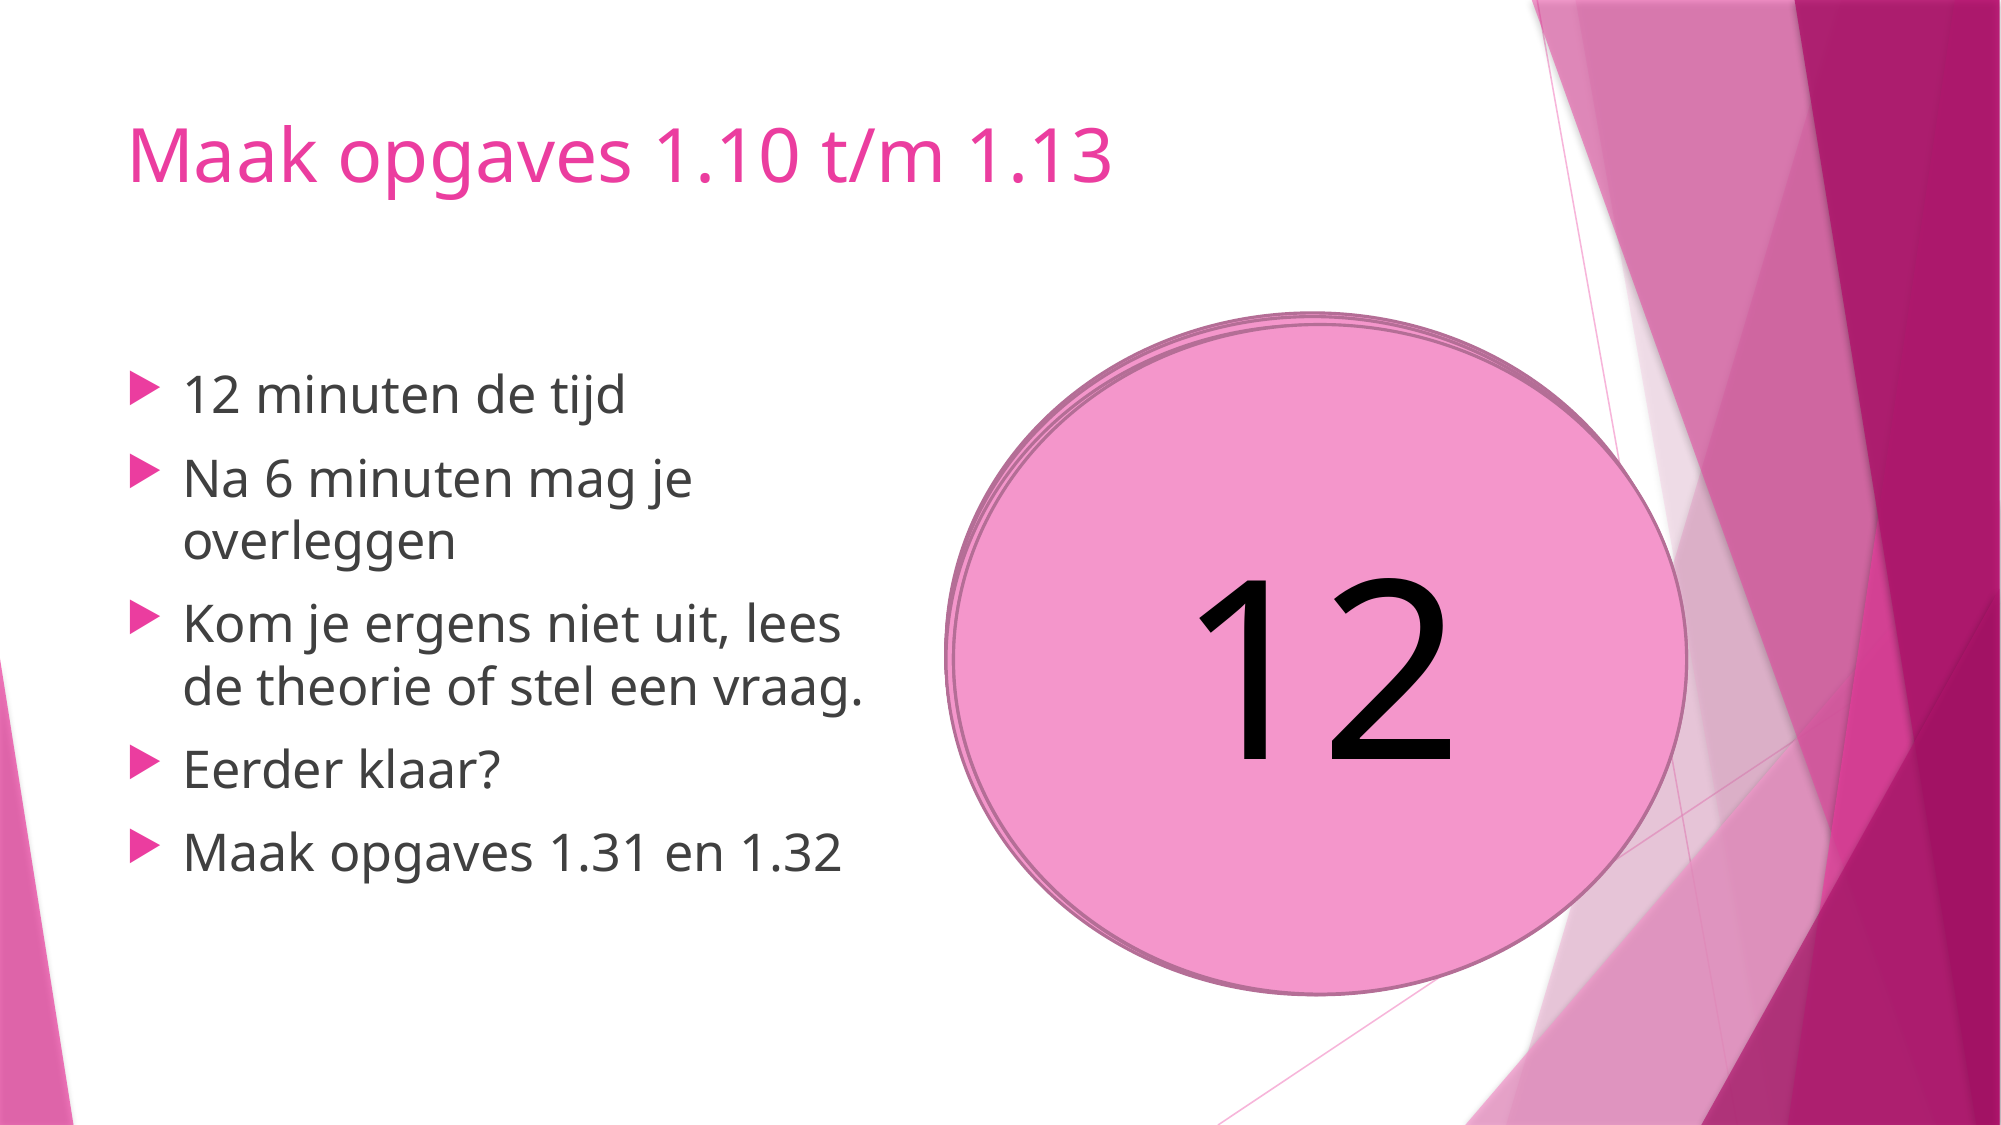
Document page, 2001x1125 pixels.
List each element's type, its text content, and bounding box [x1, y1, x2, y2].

text_box 9 [945, 315, 1582, 629]
title Maak opgaves 1.10 t/m 1.13 [111, 99, 1522, 317]
text_box 10 [944, 330, 1268, 994]
list 12 minuten de tijd Na 6 minuten mag je overleggen Kom je ergens niet uit, lees de theorie of stel een vraag. Eerder klaar? Maak opgaves 1.31 en 1.32 [111, 354, 896, 995]
text_box 12 [951, 322, 1689, 996]
text_box 8 [951, 311, 1626, 583]
